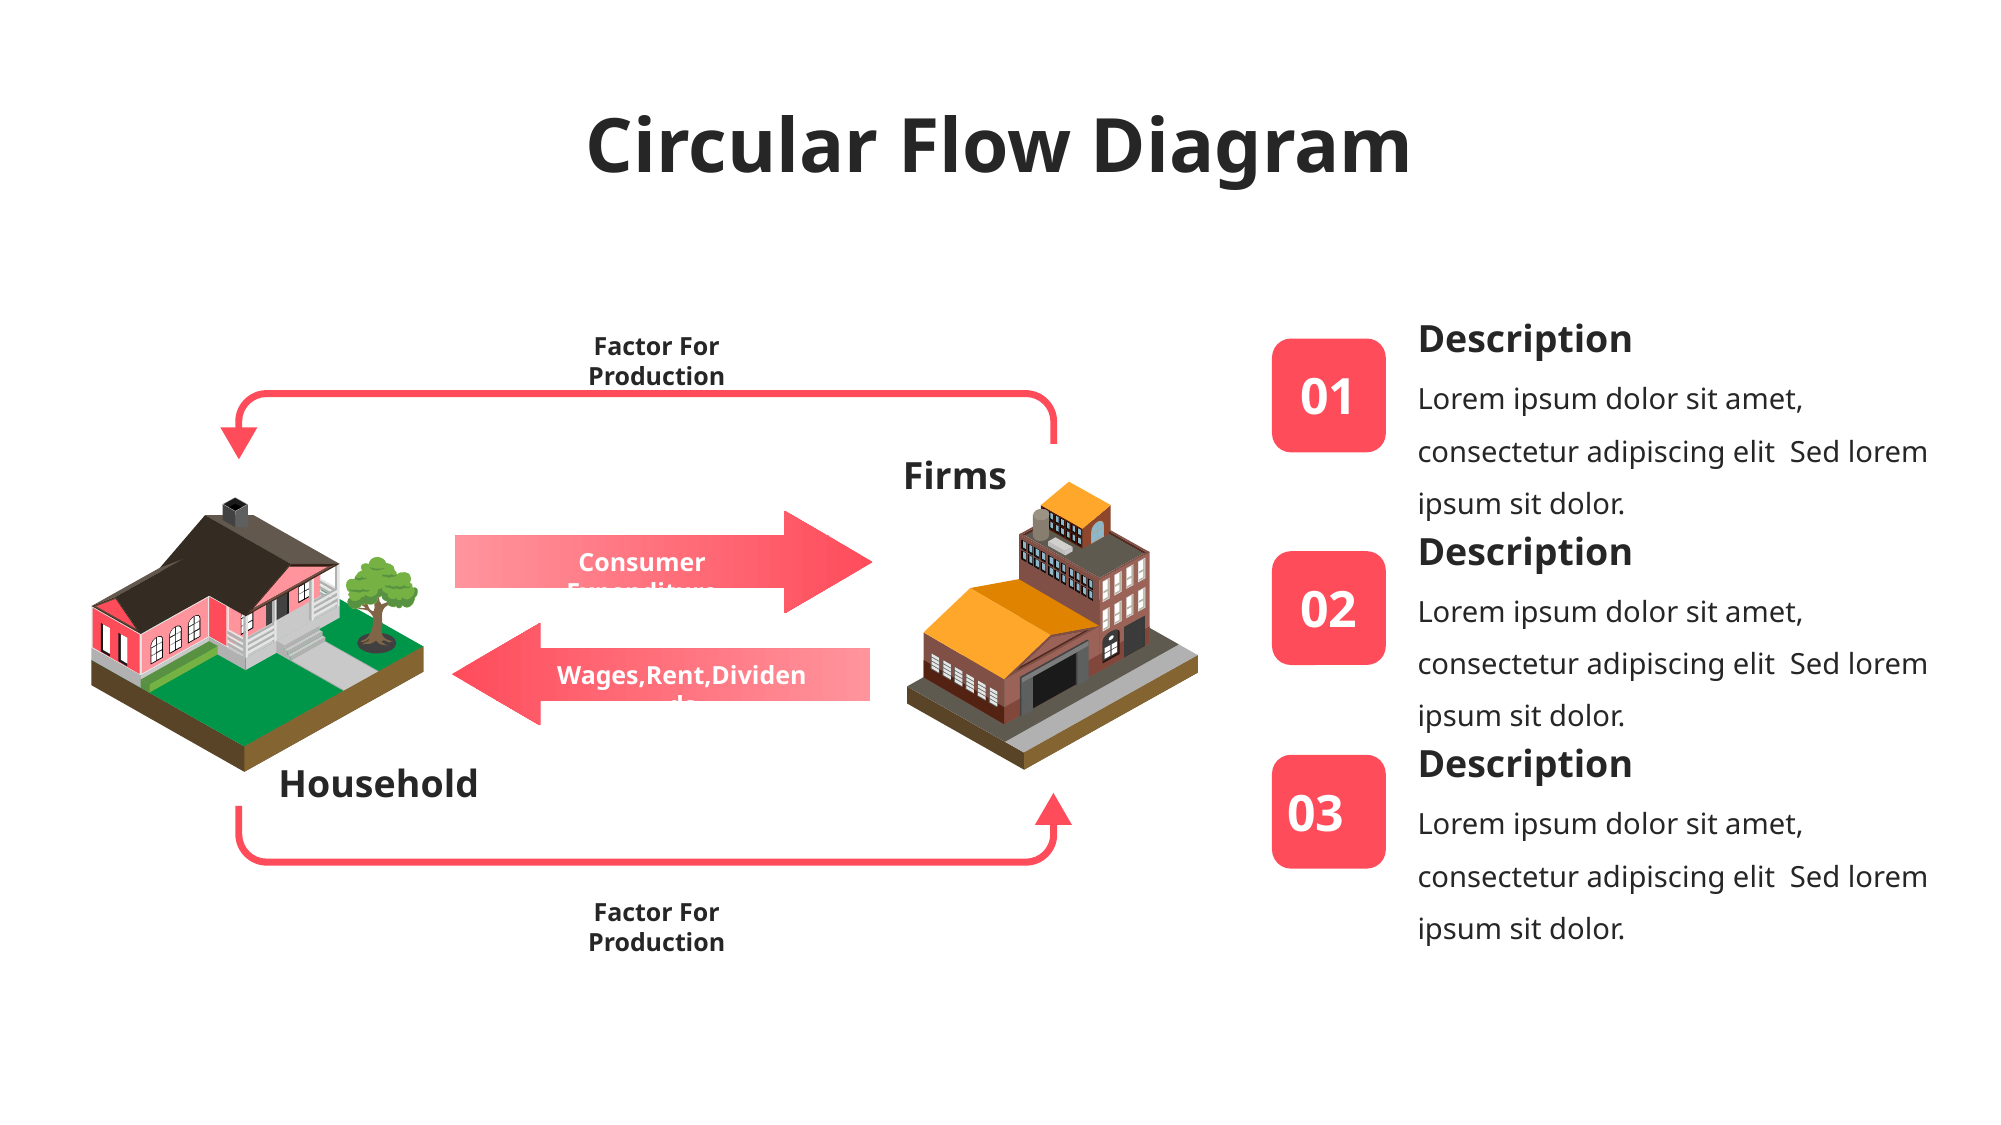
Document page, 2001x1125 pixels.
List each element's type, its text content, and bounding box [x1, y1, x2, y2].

text_box [454, 508, 876, 616]
text_box Lorem ipsum dolor sit amet, consectetur adipiscing elit Sed lorem ipsum sit dolor. [1402, 568, 1953, 741]
text_box [1270, 550, 1387, 570]
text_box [220, 390, 1058, 460]
text_box Description [1402, 307, 1756, 368]
text_box Household [263, 753, 540, 792]
text_box Description [1402, 520, 1756, 580]
text_box Description [1402, 732, 1756, 793]
text_box [732, 647, 871, 702]
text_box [235, 792, 1072, 866]
text_box Factor For Production [513, 322, 801, 390]
text_box Wages,Rent,Dividends [538, 652, 826, 727]
title Circular Flow Diagram [335, 58, 1665, 238]
text_box [1270, 645, 1387, 667]
text_box Firms [746, 460, 1023, 505]
text_box 01 [1269, 357, 1388, 433]
text_box 03 [1269, 773, 1388, 849]
text_box [449, 621, 683, 726]
text_box Factor For Production [513, 889, 801, 964]
text_box [1270, 433, 1387, 454]
text_box 02 [1269, 570, 1388, 645]
text_box Lorem ipsum dolor sit amet, consectetur adipiscing elit Sed lorem ipsum sit dolor. [1402, 780, 1953, 953]
text_box [1271, 337, 1387, 357]
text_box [907, 481, 1198, 770]
text_box [1270, 849, 1387, 870]
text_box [91, 497, 424, 772]
text_box Lorem ipsum dolor sit amet, consectetur adipiscing elit Sed lorem ipsum sit dolor. [1402, 355, 1953, 528]
text_box [1271, 753, 1387, 773]
text_box Consumer Expenditure [498, 538, 786, 614]
